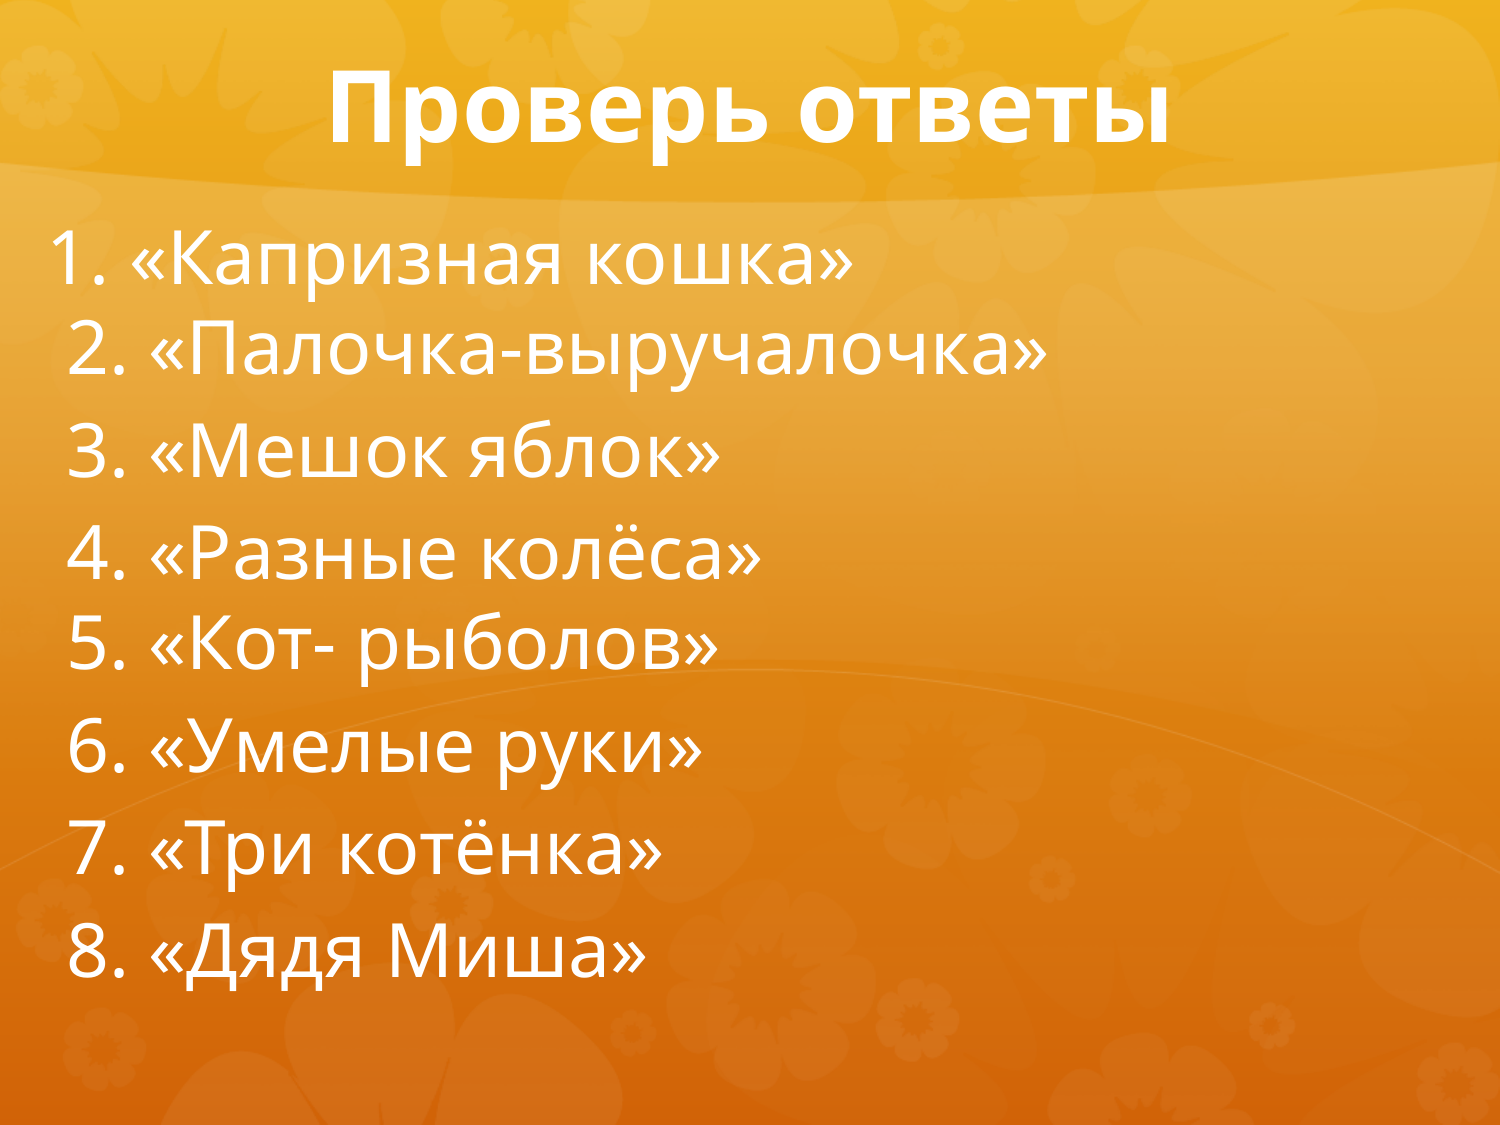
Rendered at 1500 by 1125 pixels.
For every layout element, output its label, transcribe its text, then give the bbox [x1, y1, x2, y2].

list 1. «Капризная кошка» 2. «Палочка-выручалочка» 3. «Мешок яблок» 4. «Разные колёса» 5. «Кот- рыболов» 6. «Умелые руки» 7. «Три котёнка» 8. «Дядя Миша» [31, 202, 1446, 1078]
picture [0, 0, 1500, 1125]
title Проверь ответы [127, 14, 1372, 202]
